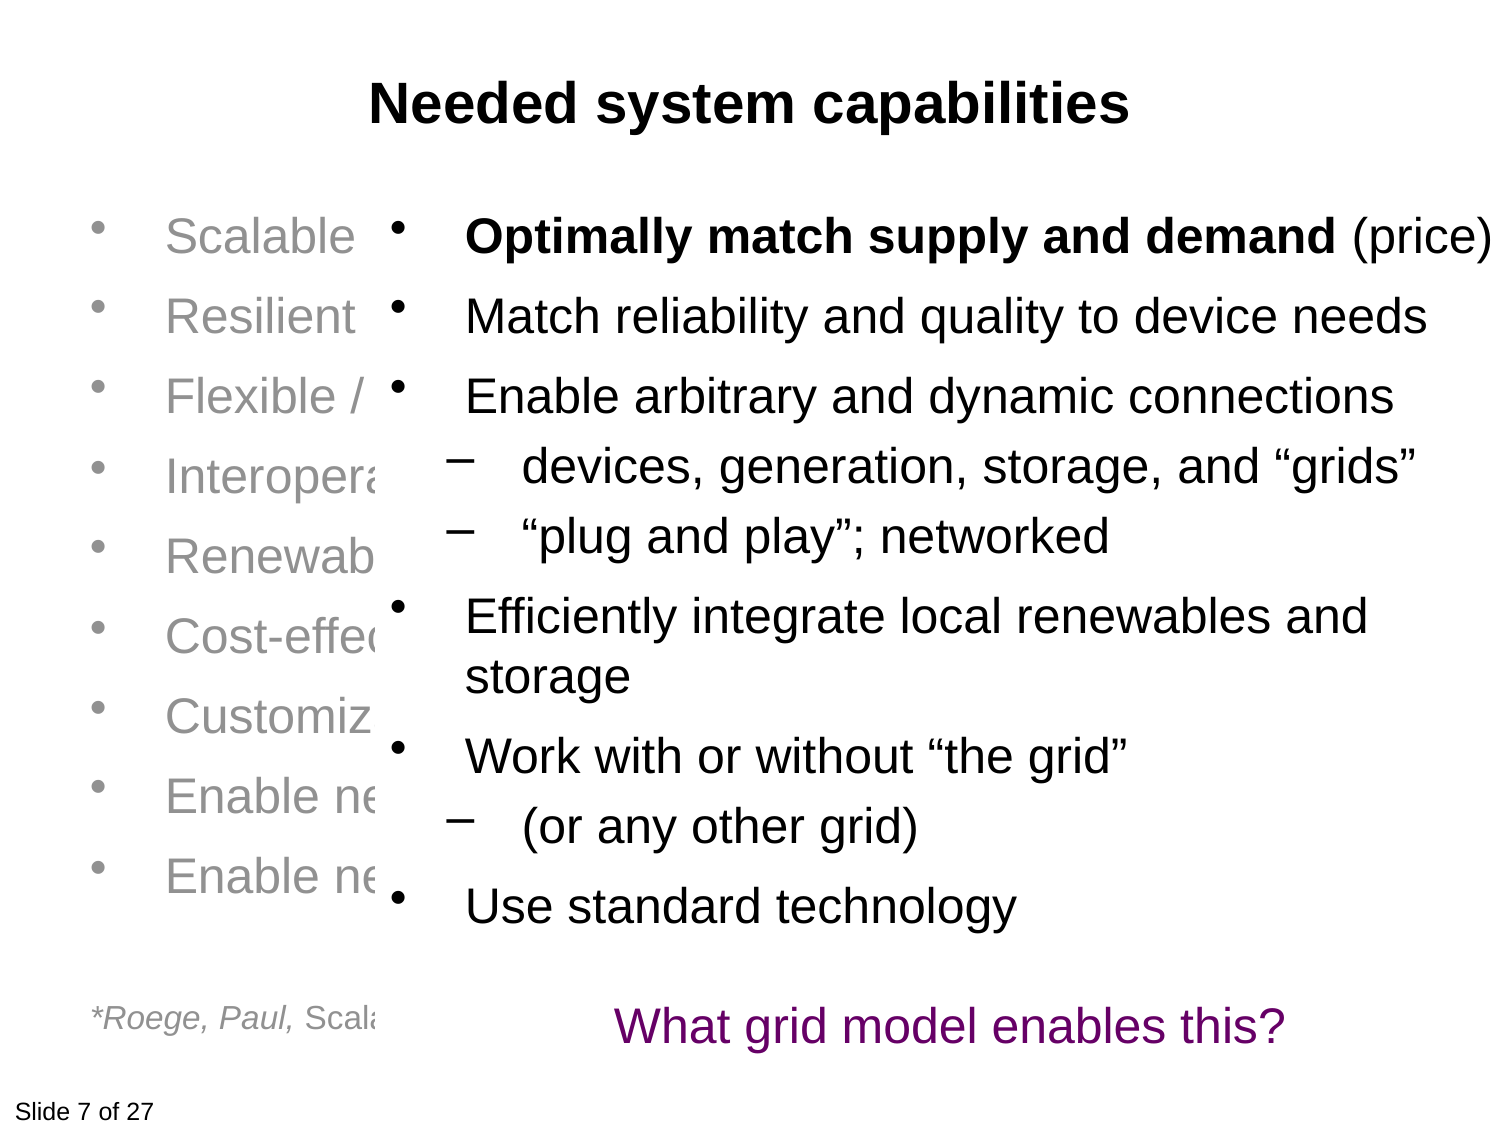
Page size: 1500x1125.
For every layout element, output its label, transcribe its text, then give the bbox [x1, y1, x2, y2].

text_box Scalable Resilient Flexible / Ad hoc Interoperable Renewable-friendly Cost-effective Customizable Enable new features Enable new applications *Roege, Paul, Scalable Energy Networks, Joint Forces Quarterly, #62, Q3, 2011 [74, 195, 375, 1125]
title Needed system capabilities [0, 37, 1500, 175]
text_box Optimally match supply and demand (price) Match reliability and quality to device needs Enable arbitrary and dynamic connections devices, generation, storage, and “grids” “plug and play”; networked Efficiently integrate local renewables and storage Work with or without “the grid” (or any other grid) Use standard technology What grid model enables this? [375, 195, 1500, 1125]
